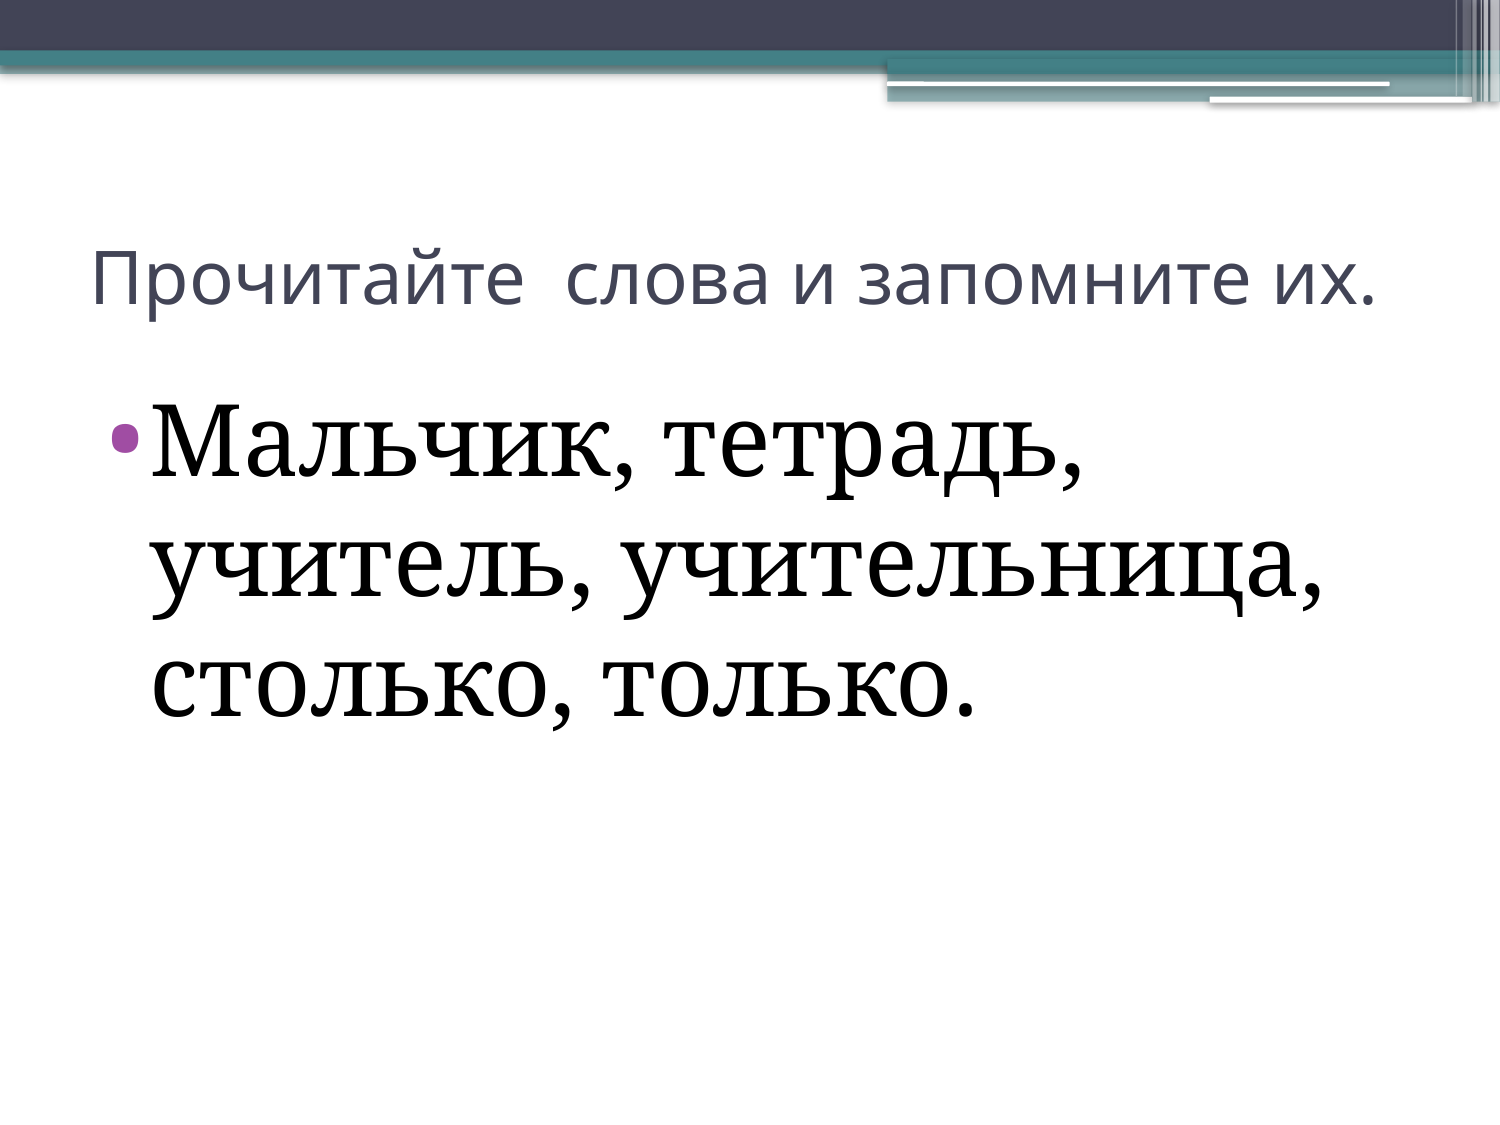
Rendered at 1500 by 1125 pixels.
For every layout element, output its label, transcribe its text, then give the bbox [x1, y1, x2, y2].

title Прочитайте слова и запомните их. [75, 187, 1425, 363]
list Мальчик, тетрадь, учитель, учительница, столько, только. [75, 368, 1425, 1079]
